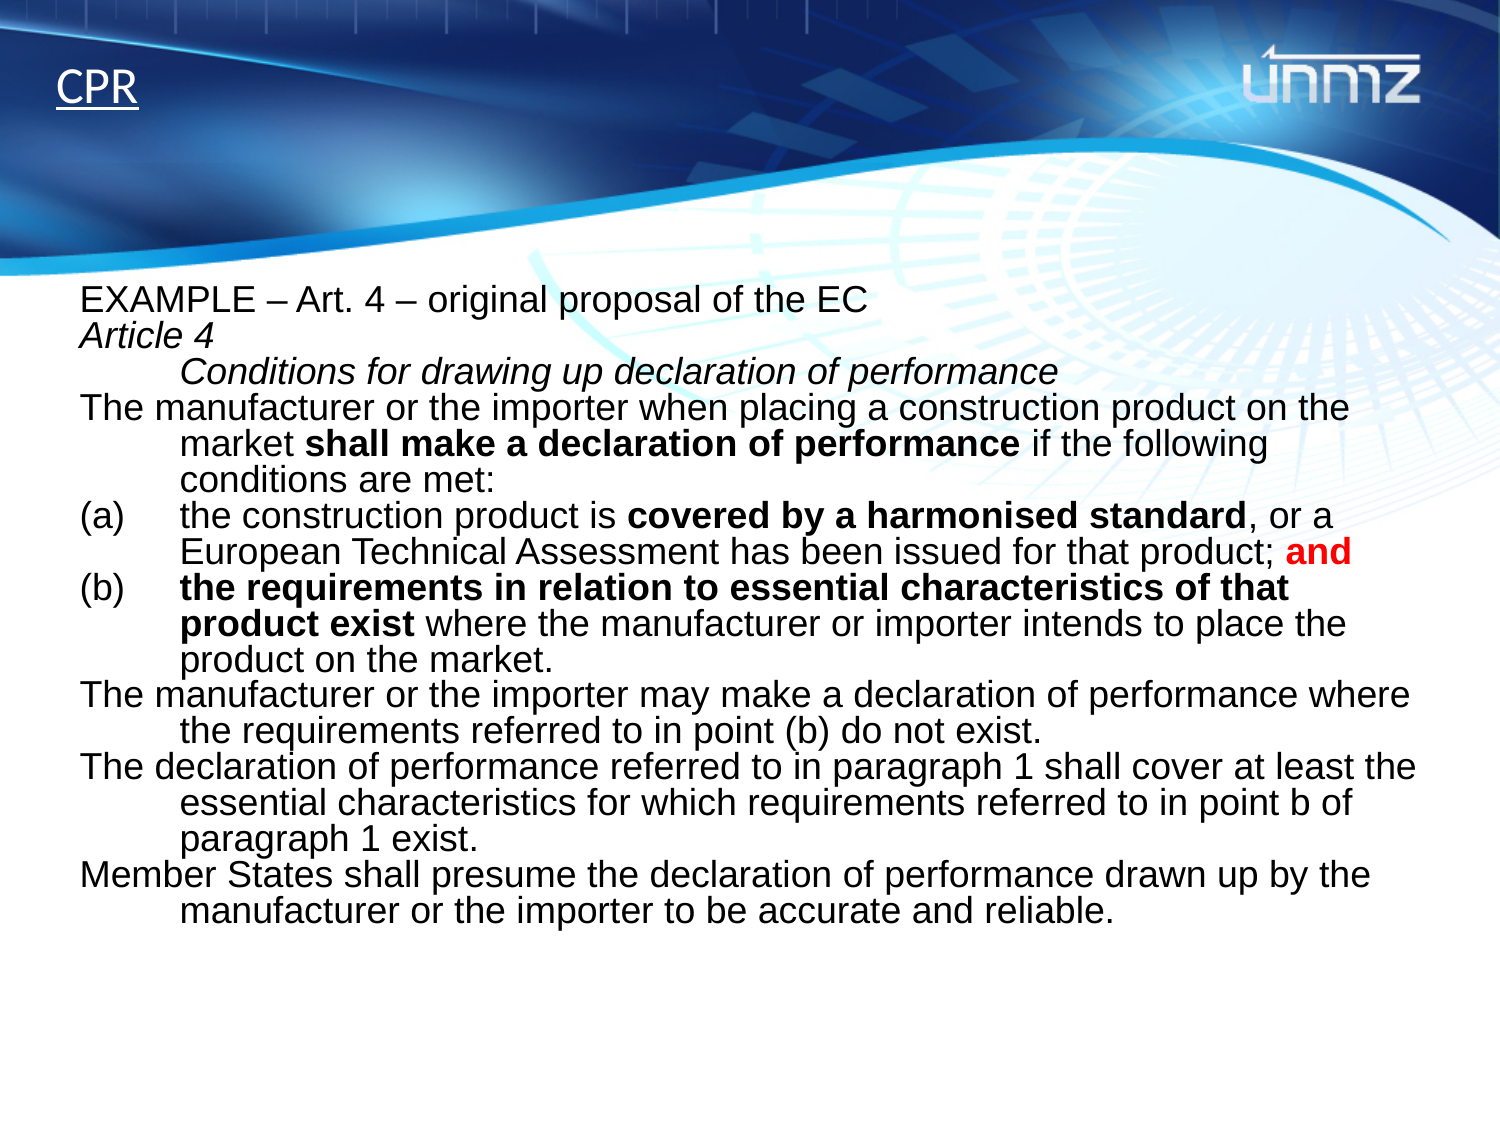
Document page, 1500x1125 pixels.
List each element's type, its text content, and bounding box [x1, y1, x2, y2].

title CPR [41, 44, 1223, 232]
text_box EXAMPLE – Art. 4 – original proposal of the EC Article 4 Conditions for drawing up declaration of performance The manufacturer or the importer when placing a construction product on the market shall make a declaration of performance if the following conditions are met: (a) the construction product is covered by a harmonised standard, or a European Technical Assessment has been issued for that product; and (b) the requirements in relation to essential characteristics of that product exist where the manufacturer or importer intends to place the product on the market. The manufacturer or the importer may make a declaration of performance where the requirements referred to in point (b) do not exist. The declaration of performance referred to in paragraph 1 shall cover at least the essential characteristics for which requirements referred to in point b of paragraph 1 exist. Member States shall presume the declaration of performance drawn up by the manufacturer or the importer to be accurate and reliable. [64, 267, 1447, 1029]
picture [0, 0, 1500, 1125]
